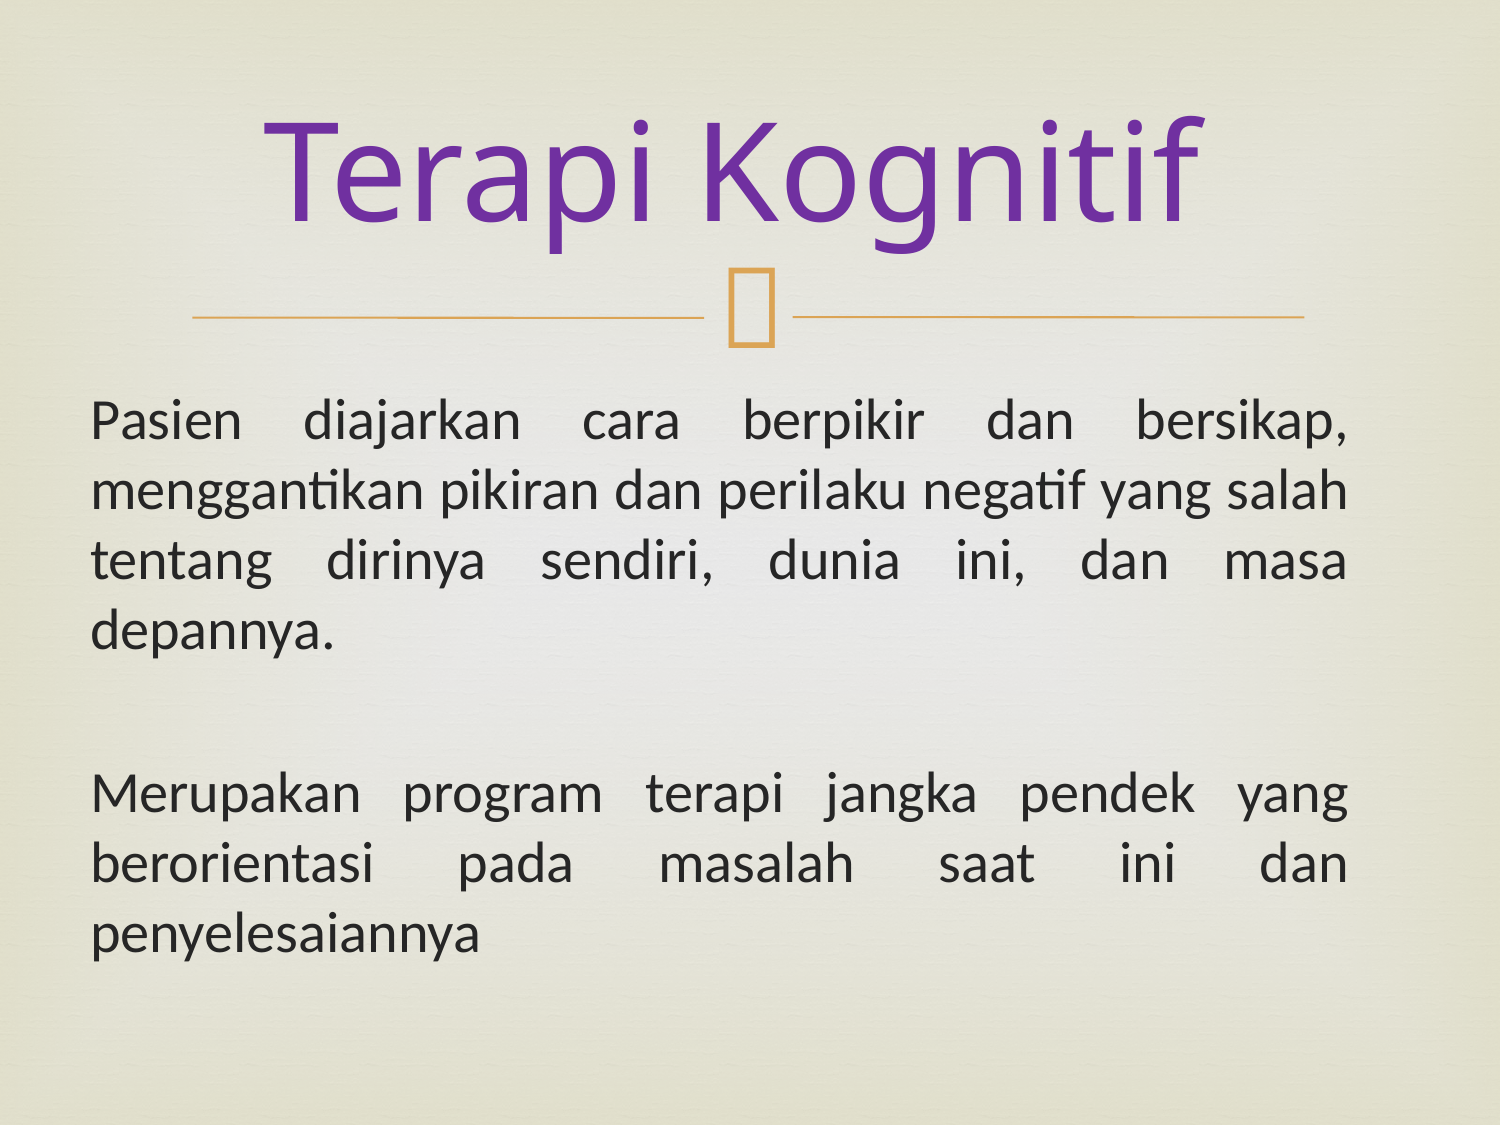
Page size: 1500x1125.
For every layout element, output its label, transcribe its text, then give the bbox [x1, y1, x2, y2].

list Pasien diajarkan cara berpikir dan bersikap, menggantikan pikiran dan perilaku negatif yang salah tentang dirinya sendiri, dunia ini, dan masa depannya. Merupakan program terapi jangka pendek yang berorientasi pada masalah saat ini dan penyelesaiannya [75, 373, 1365, 1005]
title Terapi Kognitif [75, 66, 1425, 268]
